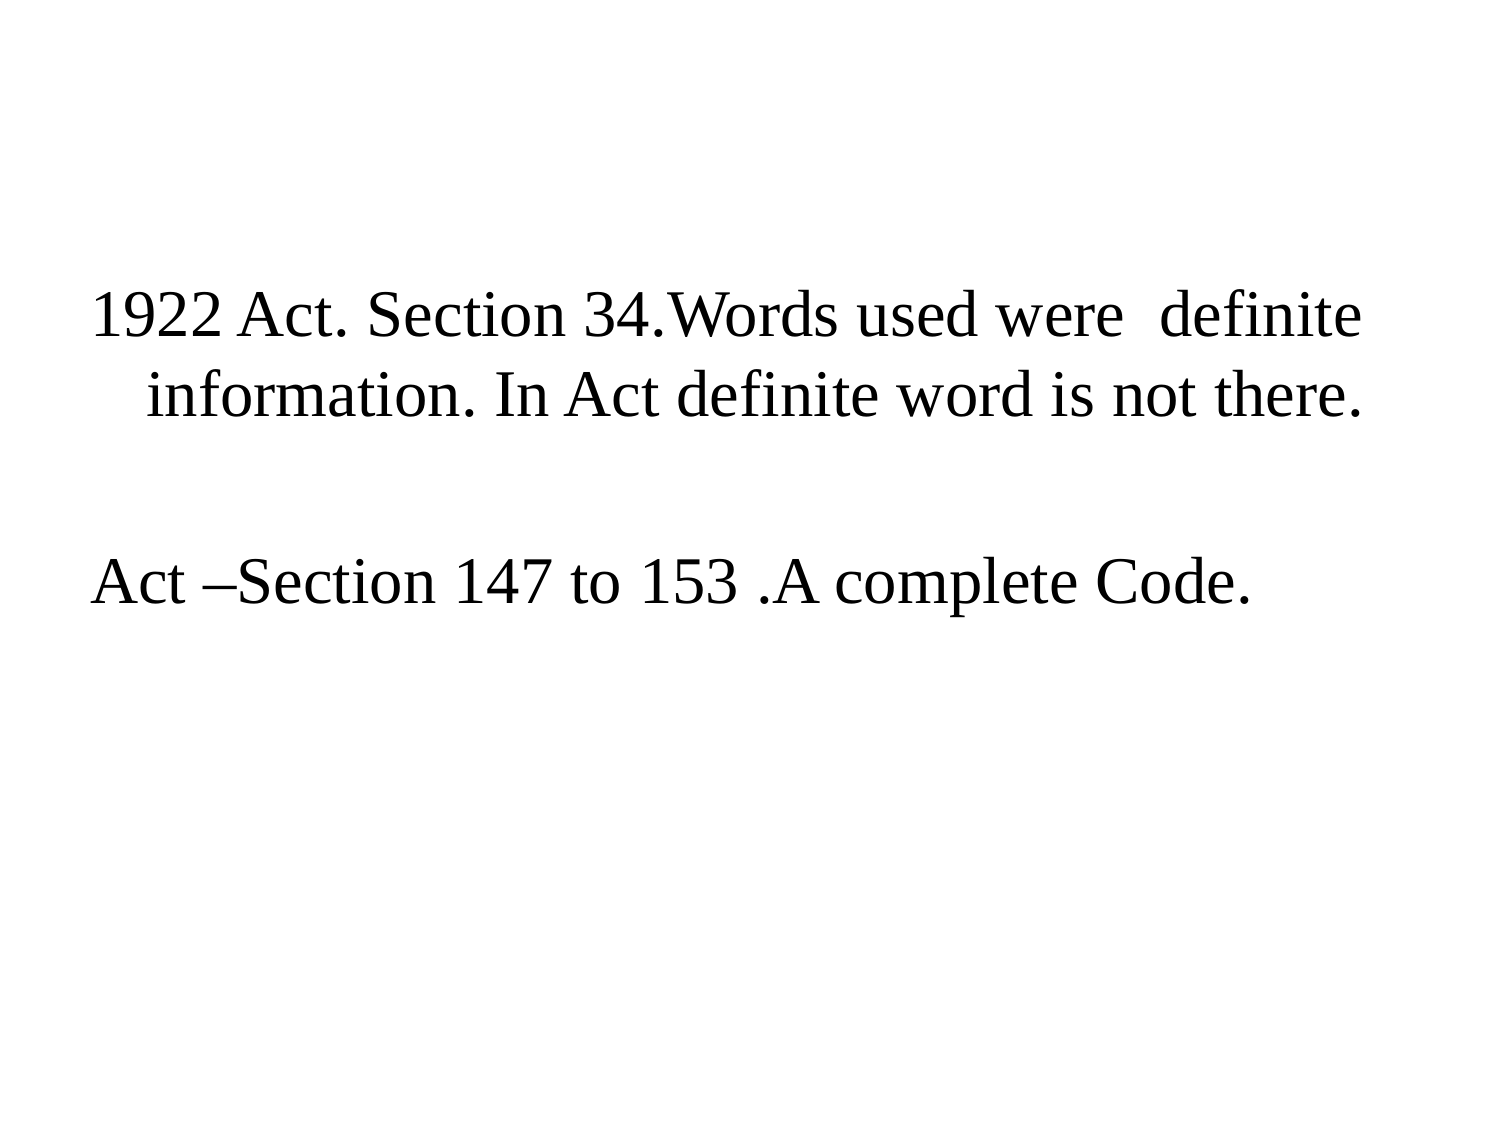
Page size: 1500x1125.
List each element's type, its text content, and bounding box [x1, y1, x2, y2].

list 1922 Act. Section 34.Words used were definite information. In Act definite word is not there. Act –Section 147 to 153 .A complete Code. [75, 262, 1425, 1005]
